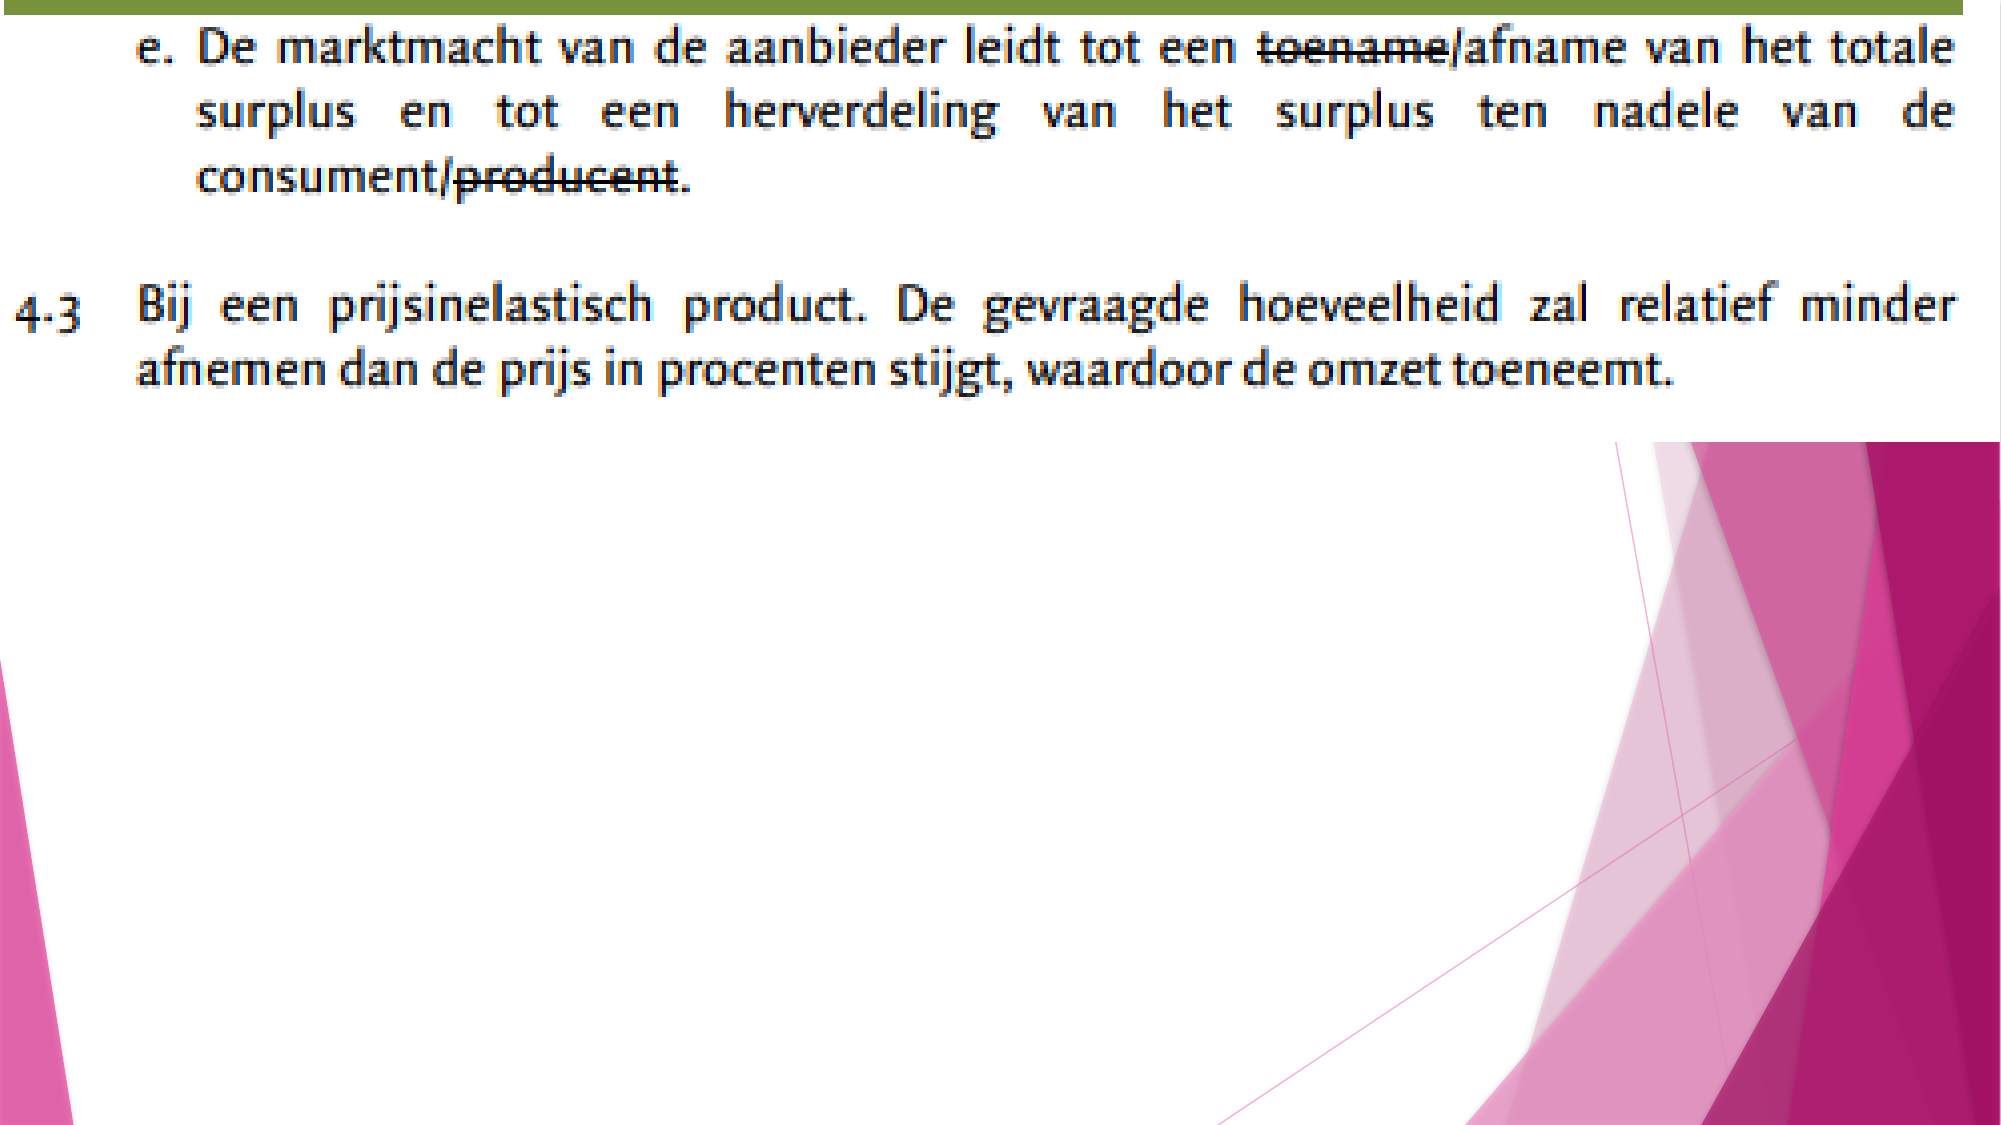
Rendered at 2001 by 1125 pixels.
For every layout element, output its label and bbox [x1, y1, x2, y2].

picture [0, 0, 2000, 443]
